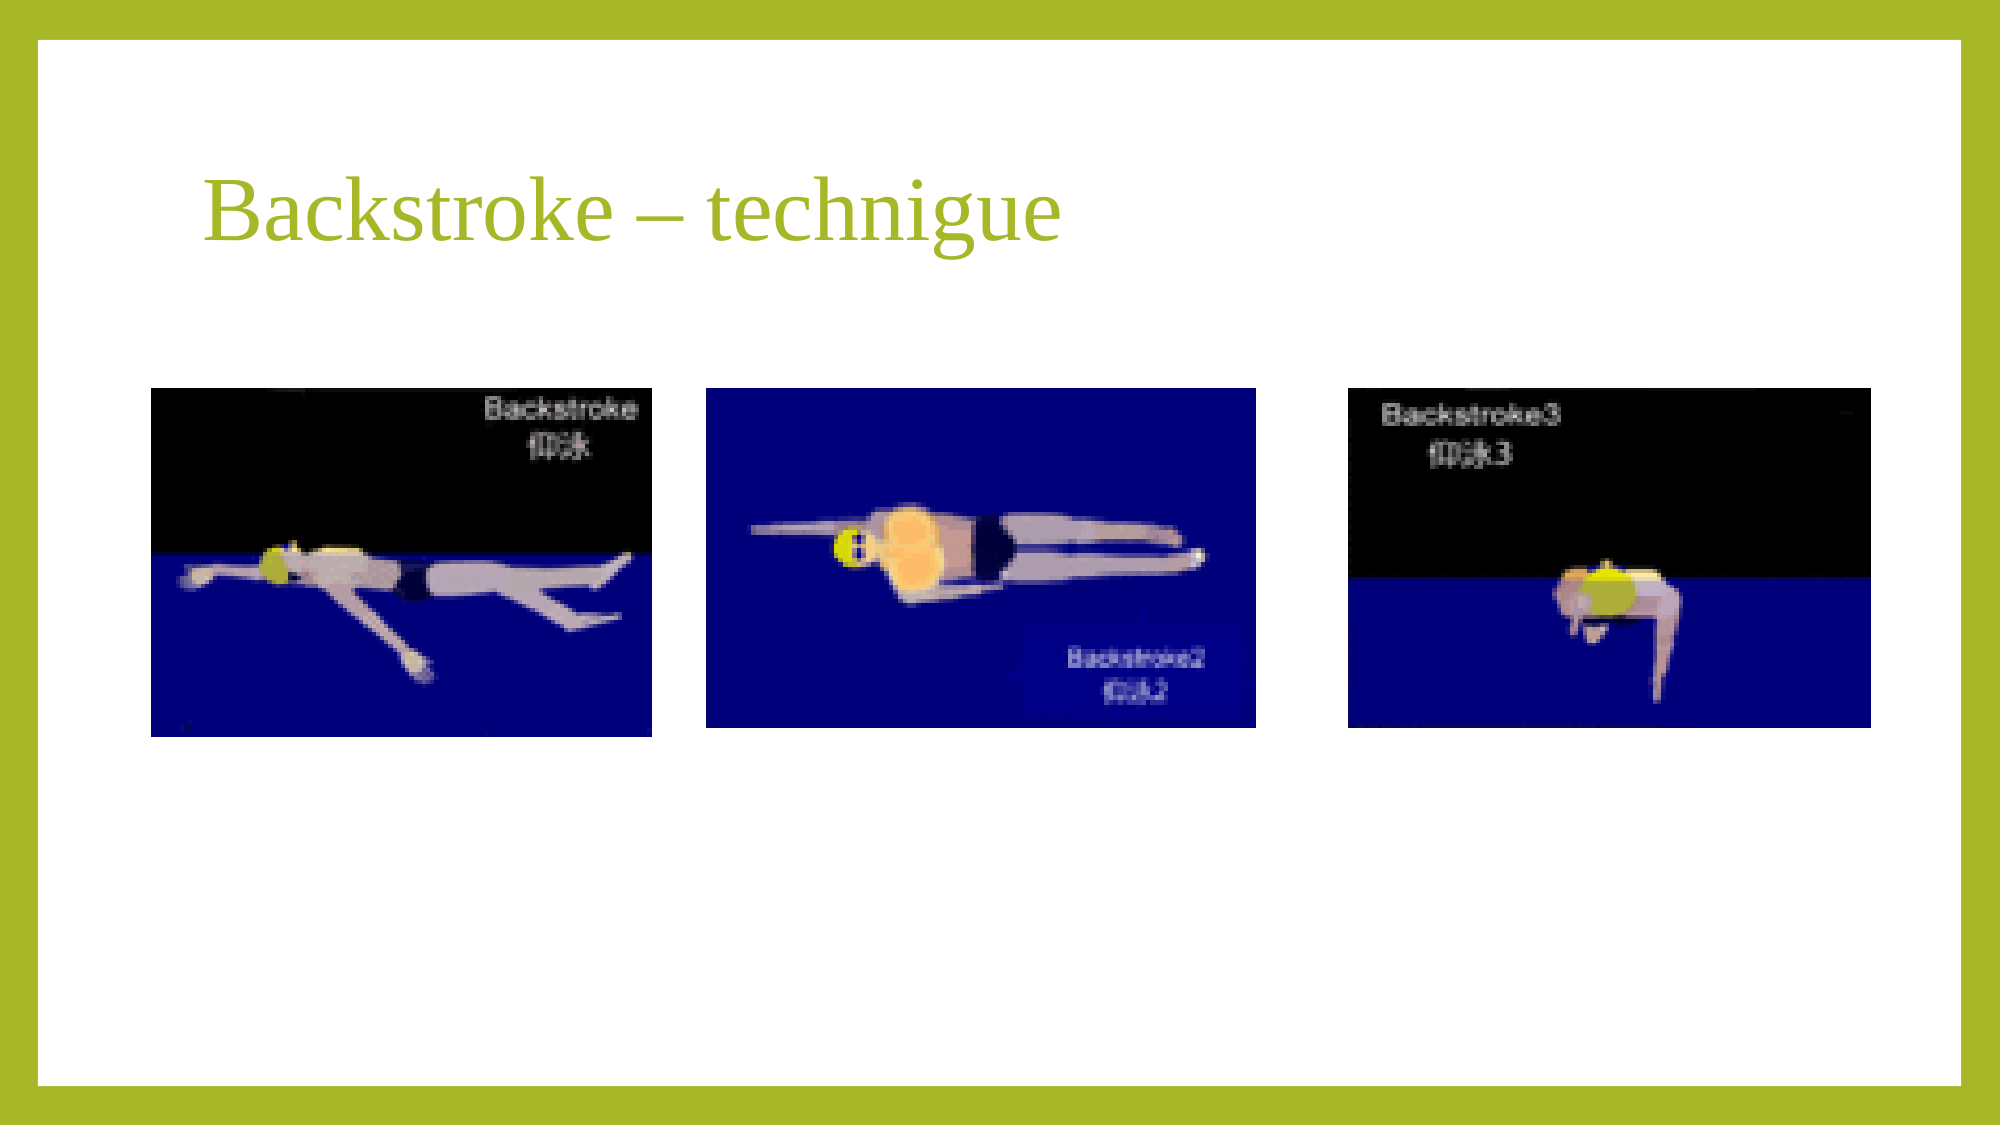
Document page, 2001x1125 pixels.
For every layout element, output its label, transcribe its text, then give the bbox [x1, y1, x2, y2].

picture [1347, 388, 1871, 728]
picture [705, 388, 1256, 728]
title Backstroke – technigue [187, 99, 1808, 323]
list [150, 388, 652, 737]
